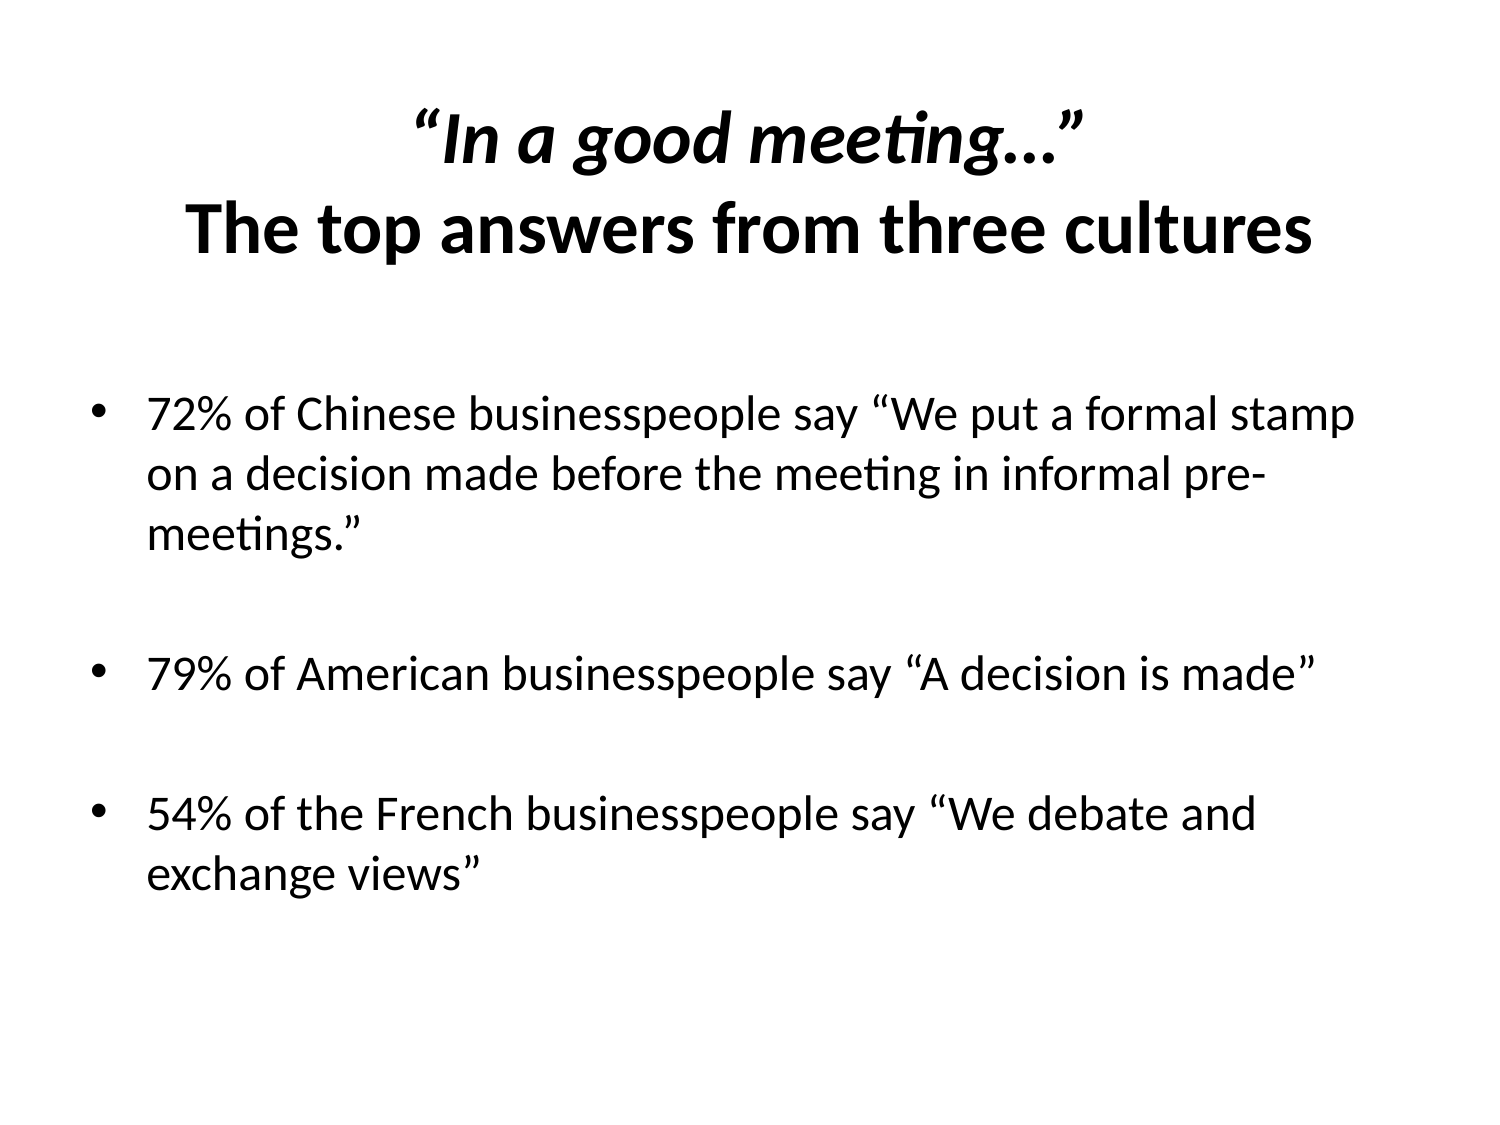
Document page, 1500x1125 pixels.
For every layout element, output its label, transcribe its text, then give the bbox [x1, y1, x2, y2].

list 72% of Chinese businesspeople say “We put a formal stamp on a decision made before the meeting in informal pre-meetings.” 79% of American businesspeople say “A decision is made” 54% of the French businesspeople say “We debate and exchange views” [75, 373, 1425, 1116]
title “In a good meeting…” The top answers from three cultures [75, 33, 1425, 324]
